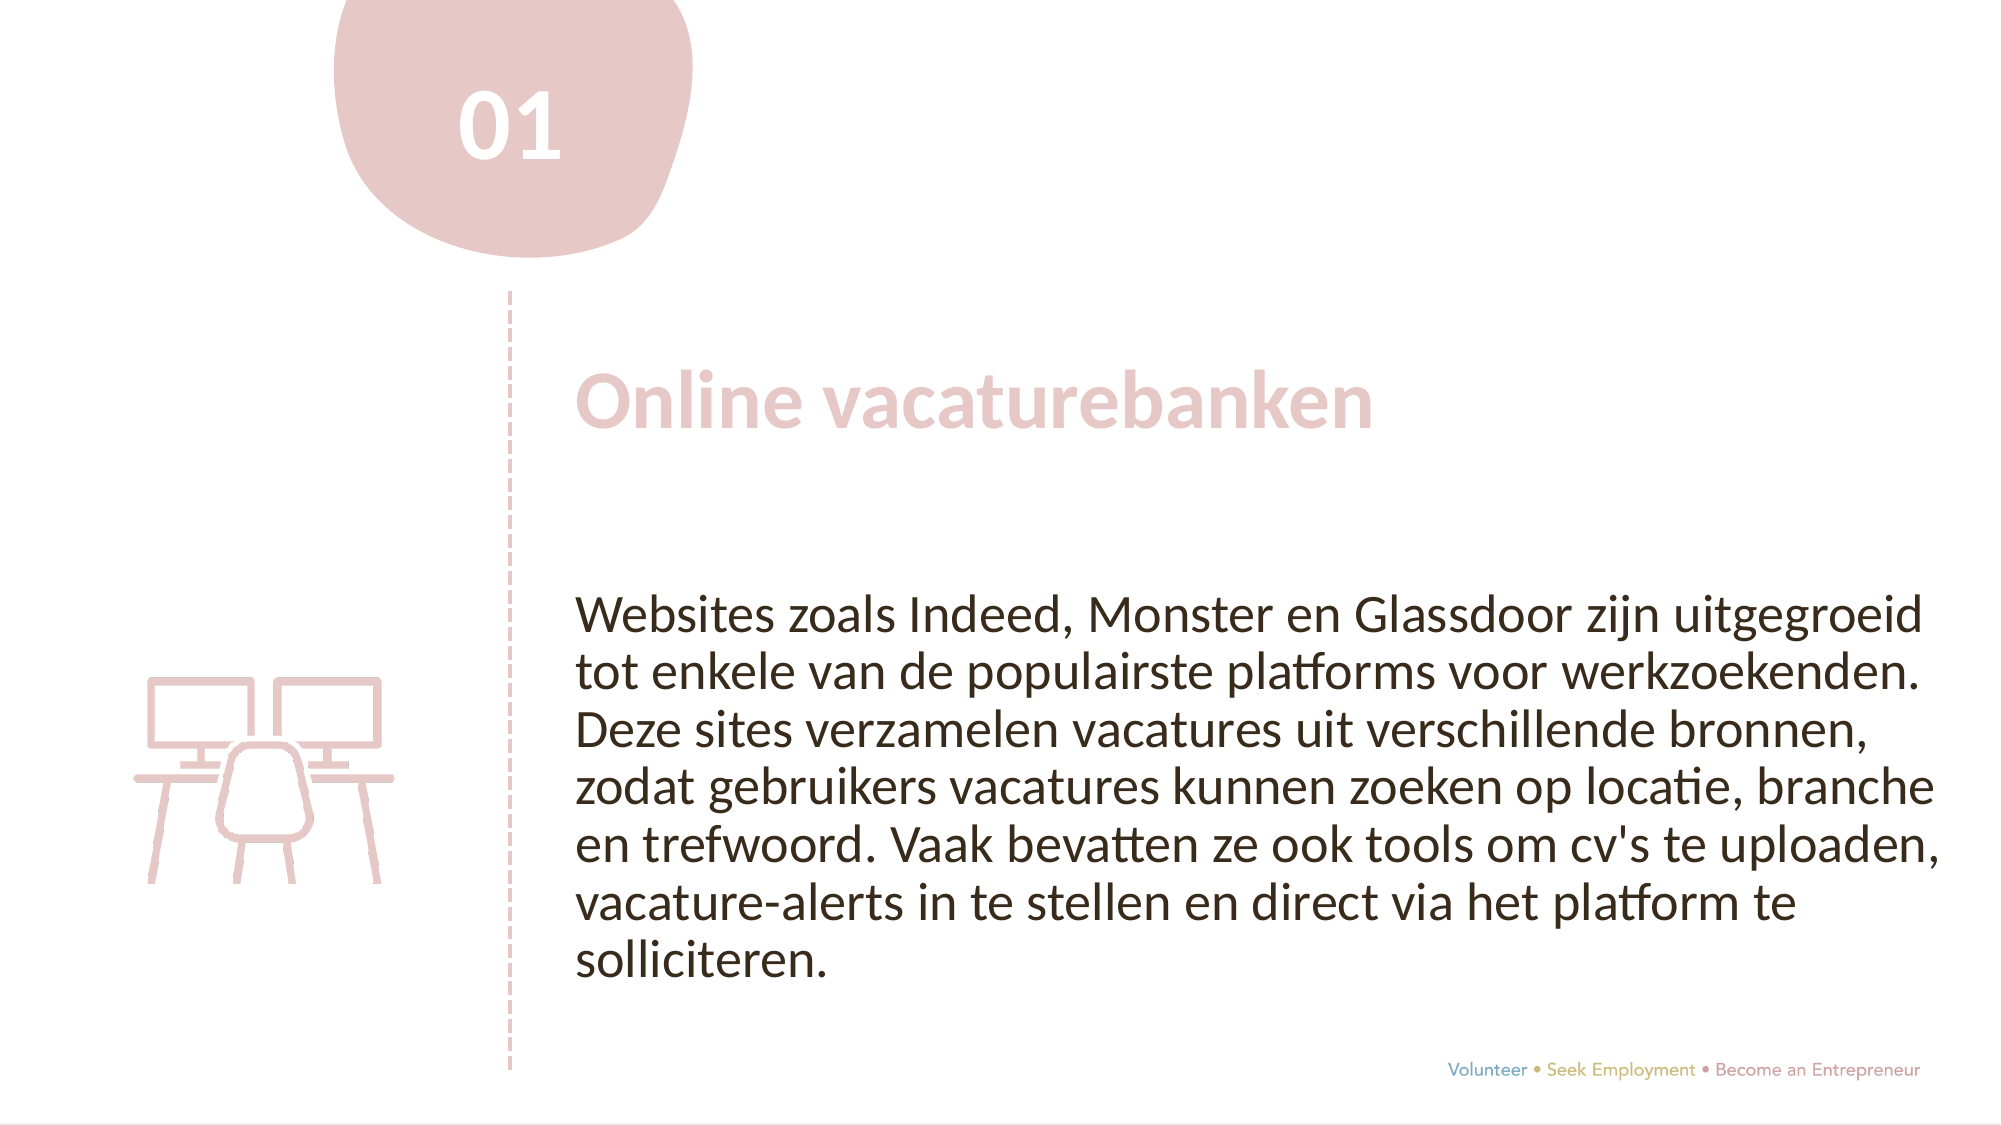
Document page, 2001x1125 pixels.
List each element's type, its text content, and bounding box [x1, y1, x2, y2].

text_box Websites zoals Indeed, Monster en Glassdoor zijn uitgegroeid tot enkele van de populairste platforms voor werkzoekenden. Deze sites verzamelen vacatures uit verschillende bronnen, zodat gebruikers vacatures kunnen zoeken op locatie, branche en trefwoord. Vaak bevatten ze ook tools om cv's te uploaden, vacature-alerts in te stellen en direct via het platform te solliciteren. [560, 578, 1969, 907]
text_box [333, 0, 693, 258]
text_box 01 [443, 62, 634, 203]
picture [1418, 1046, 1971, 1103]
text_box Online vacaturebanken [560, 354, 1840, 499]
picture [104, 618, 424, 938]
